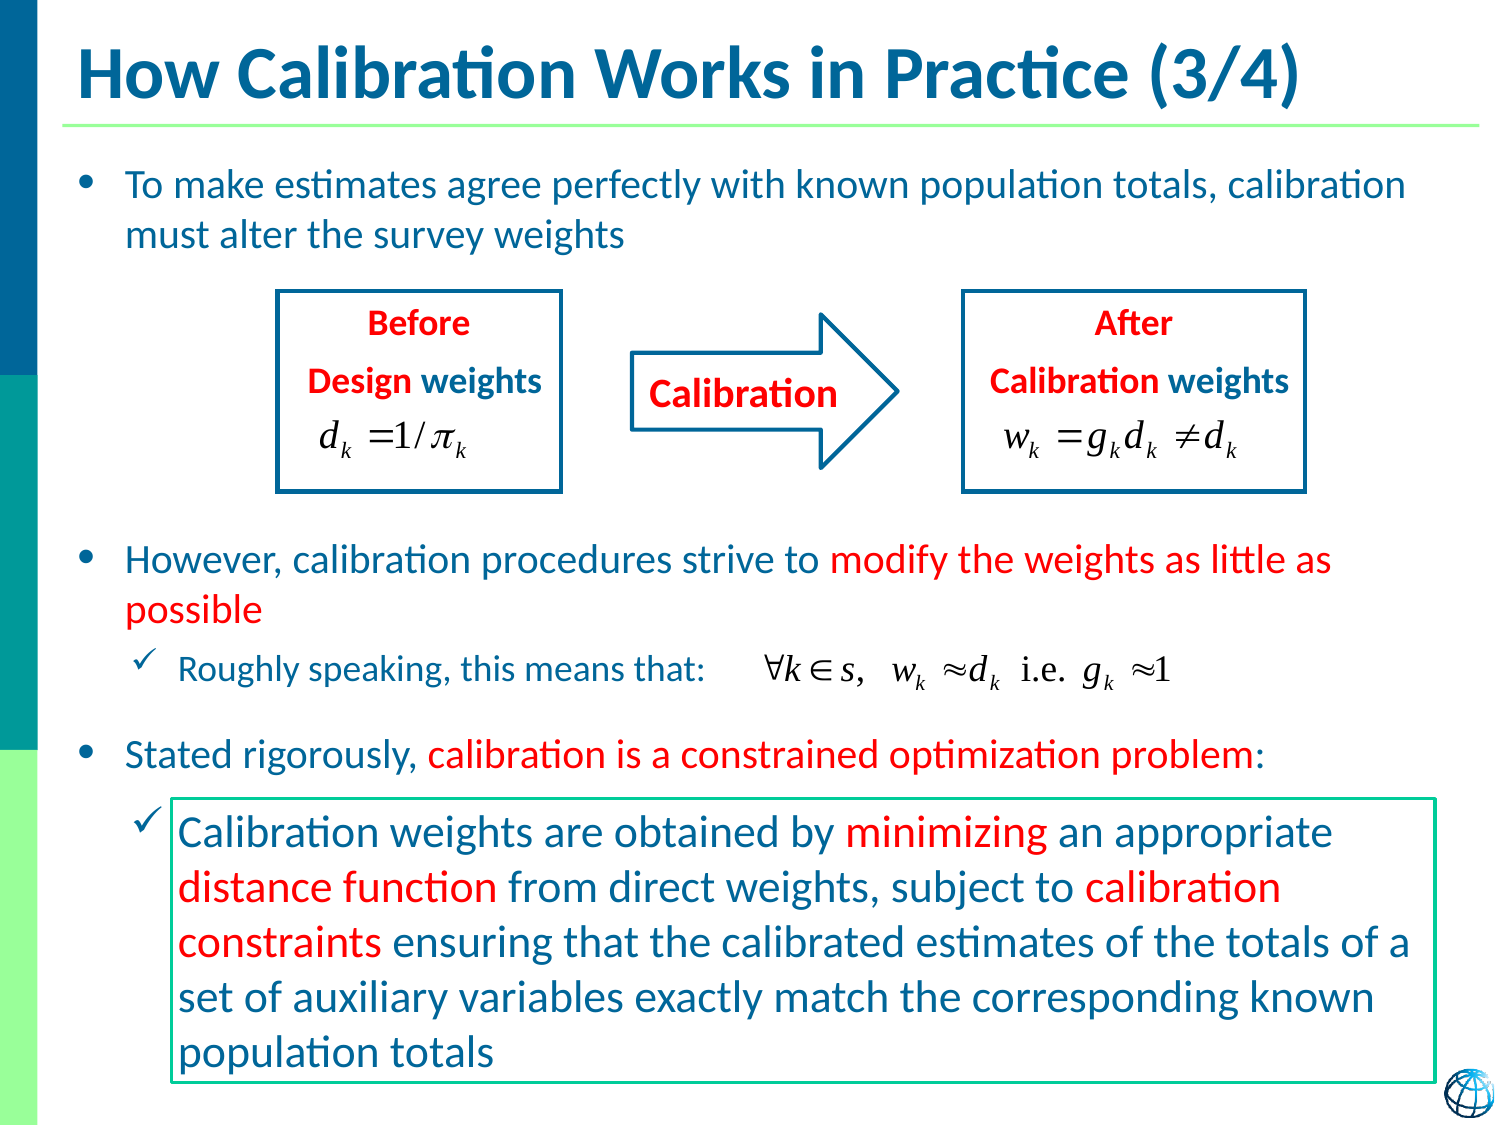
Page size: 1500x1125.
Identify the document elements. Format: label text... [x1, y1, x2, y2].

list To make estimates agree perfectly with known population totals, calibration must alter the survey weights However, calibration procedures strive to modify the weights as little as possible Roughly speaking, this means that: Stated rigorously, calibration is a constrained optimization problem: Calibration weights are obtained by minimizing an appropriate distance function from direct weights, subject to calibration constraints ensuring that the calibrated estimates of the totals of a set of auxiliary variables exactly match the corresponding known population totals [62, 149, 1480, 1071]
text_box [753, 643, 1176, 701]
picture [1468, 1068, 1495, 1106]
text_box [962, 290, 1306, 492]
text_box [625, 314, 898, 469]
picture [1444, 1071, 1495, 1118]
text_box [277, 290, 562, 492]
title How Calibration Works in Practice (3/4) [62, 19, 1480, 121]
picture [1460, 1078, 1468, 1084]
text_box [169, 797, 1437, 1084]
